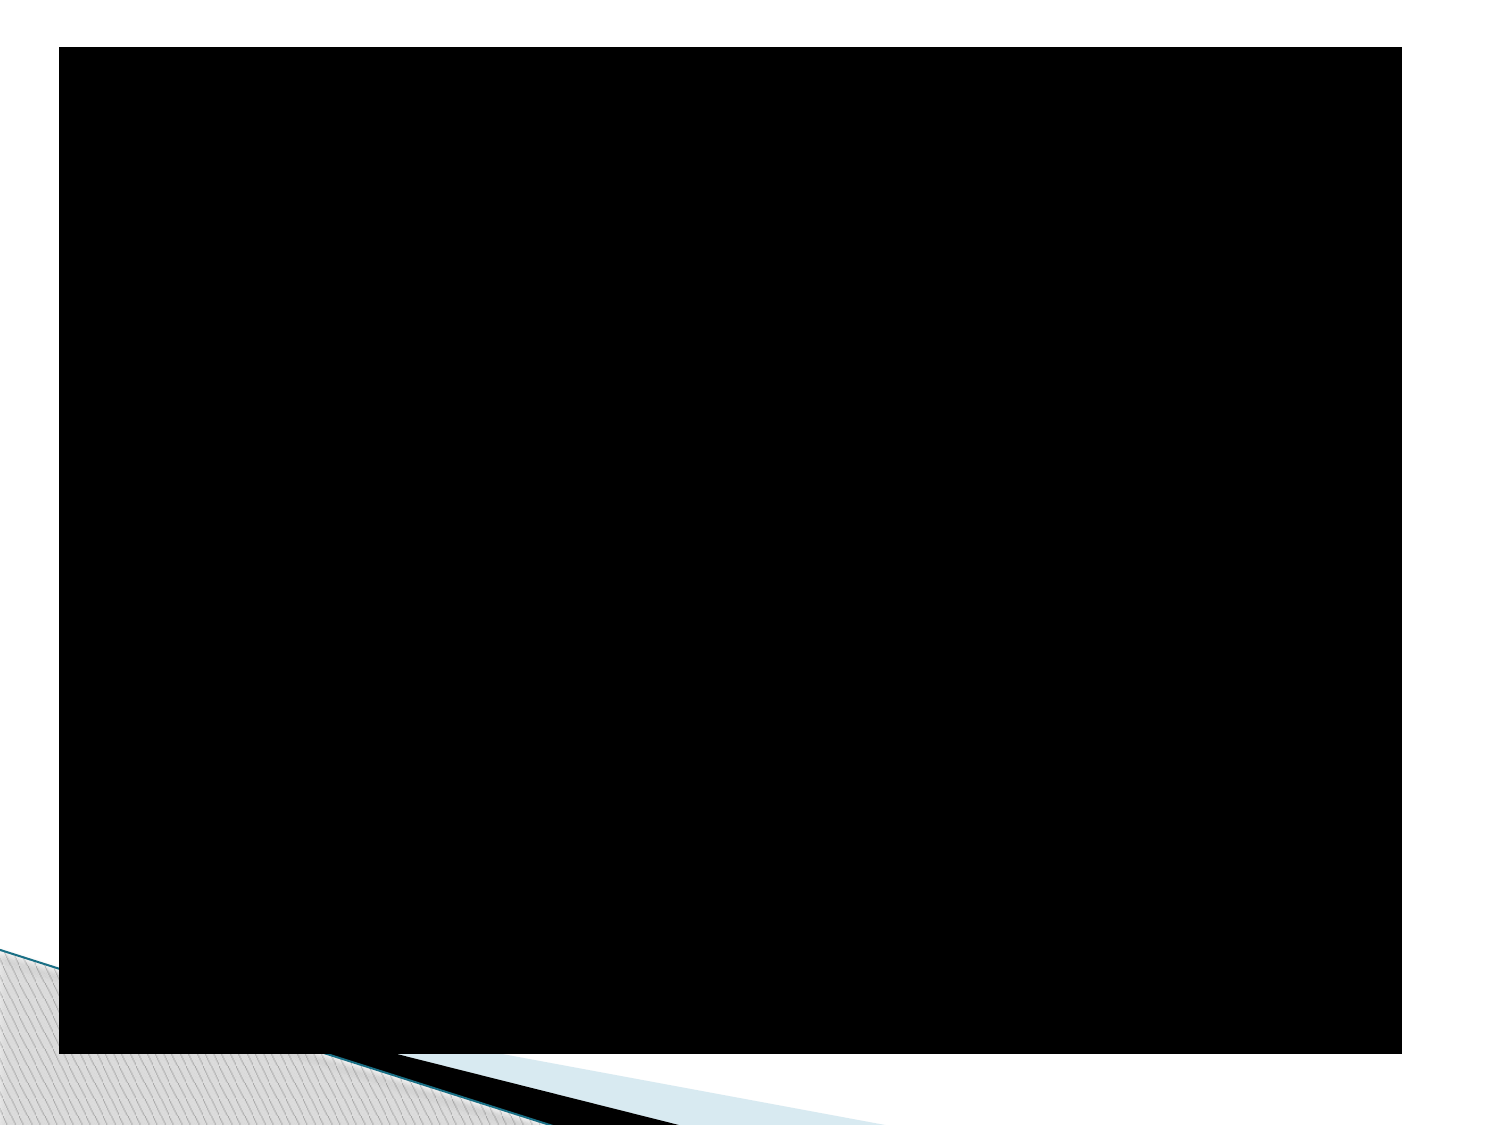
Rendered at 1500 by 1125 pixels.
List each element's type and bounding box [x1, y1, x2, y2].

list [58, 46, 1403, 1055]
